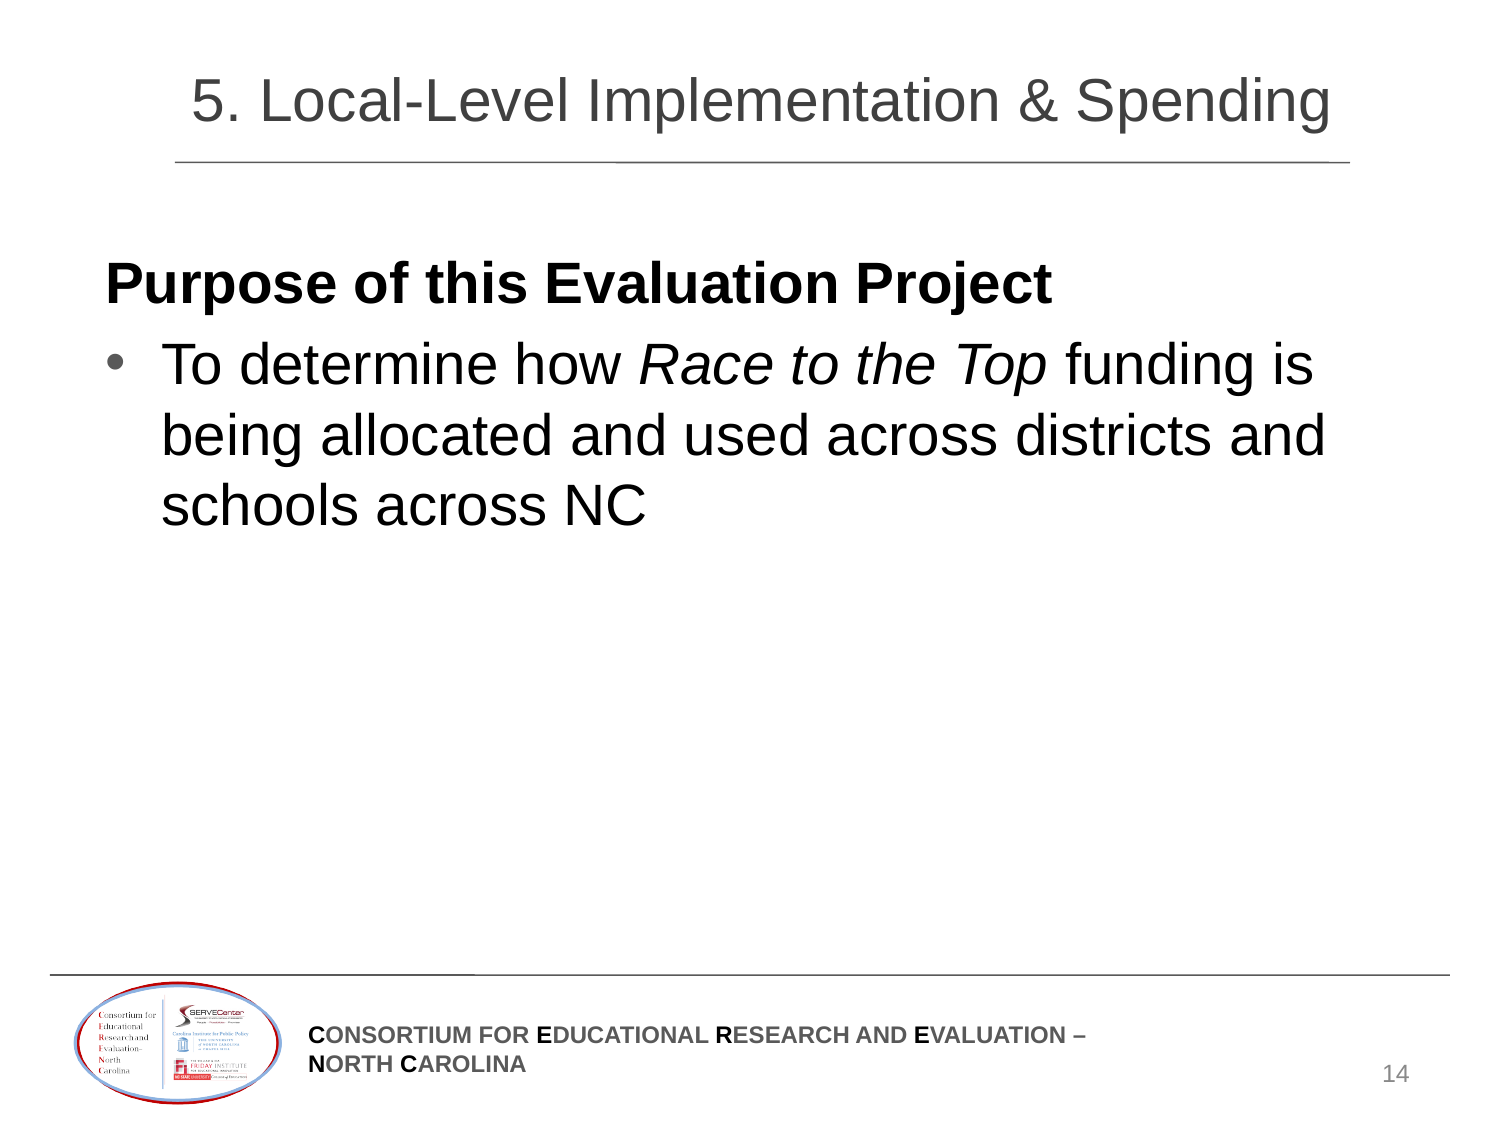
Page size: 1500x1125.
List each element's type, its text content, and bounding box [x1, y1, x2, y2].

slide_number 14 [1268, 1042, 1425, 1103]
picture [72, 981, 283, 1105]
list Purpose of this Evaluation Project To determine how Race to the Top funding is being allocated and used across districts and schools across NC [89, 237, 1403, 888]
title 5. Local-Level Implementation & Spending [174, 44, 1351, 151]
